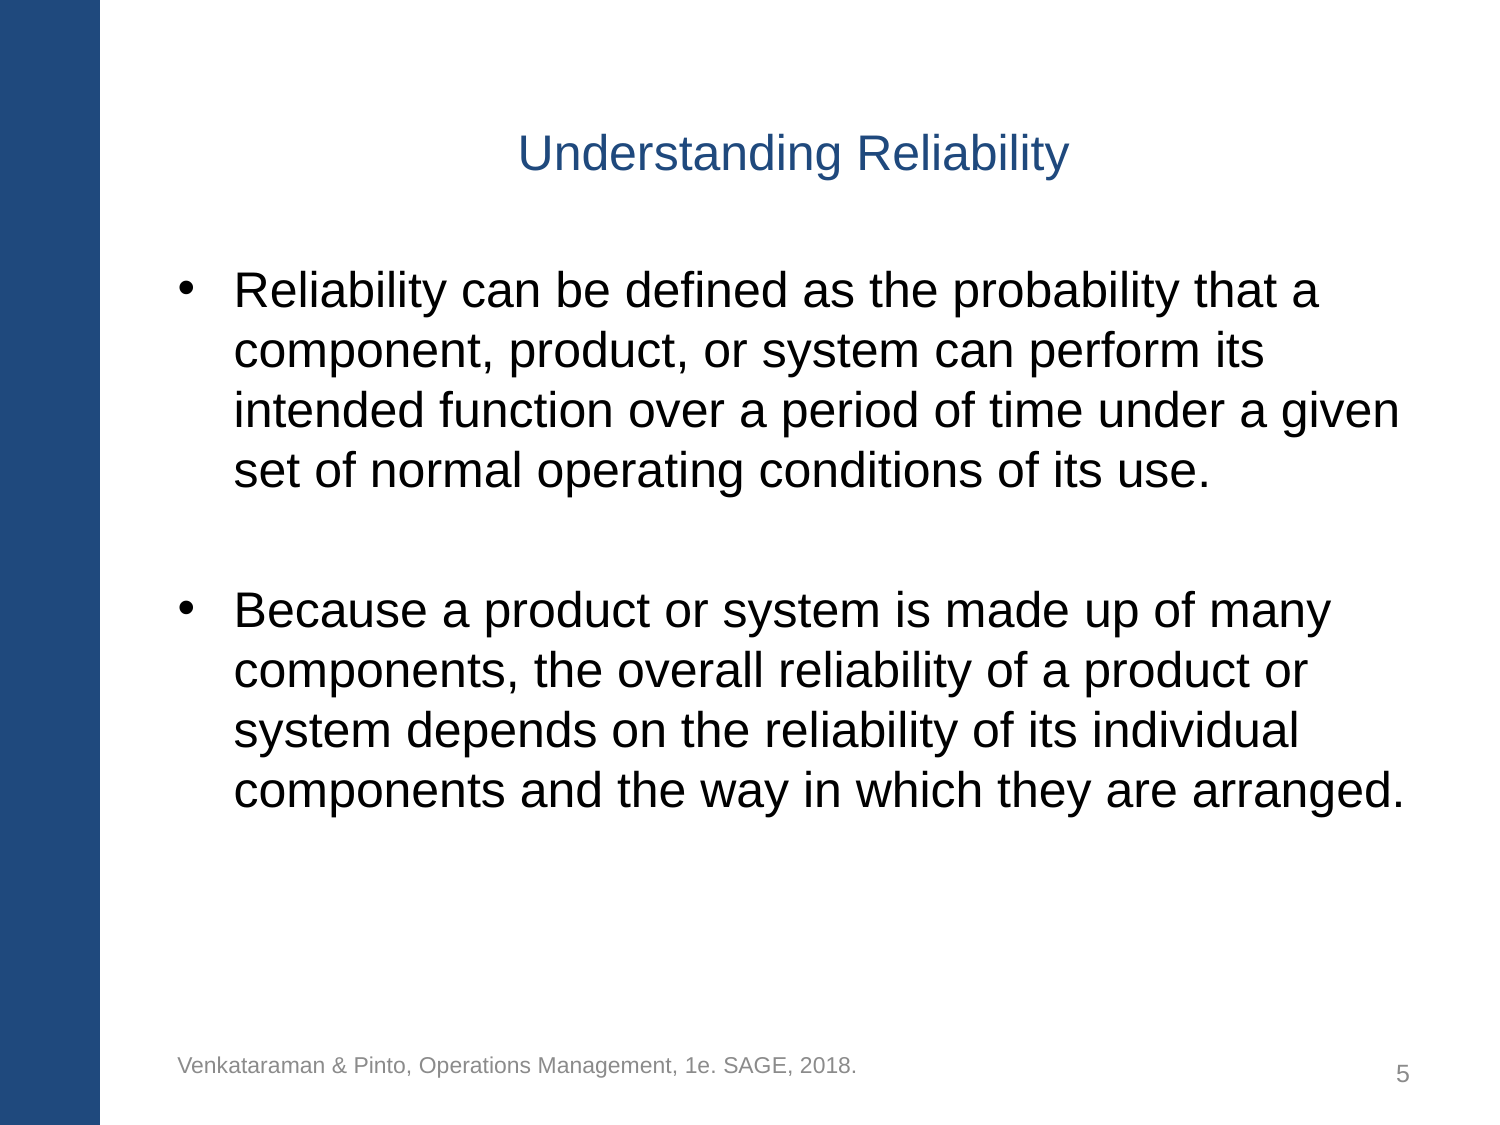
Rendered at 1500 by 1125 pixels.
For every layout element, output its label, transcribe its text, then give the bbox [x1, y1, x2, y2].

list Reliability can be defined as the probability that a component, product, or system can perform its intended function over a period of time under a given set of normal operating conditions of its use. Because a product or system is made up of many components, the overall reliability of a product or system depends on the reliability of its individual components and the way in which they are arranged. [162, 249, 1425, 1005]
slide_number 5 [1350, 1042, 1425, 1103]
title Understanding Reliability [162, 37, 1425, 249]
footer Venkataraman & Pinto, Operations Management, 1e. SAGE, 2018. [162, 1042, 1313, 1103]
